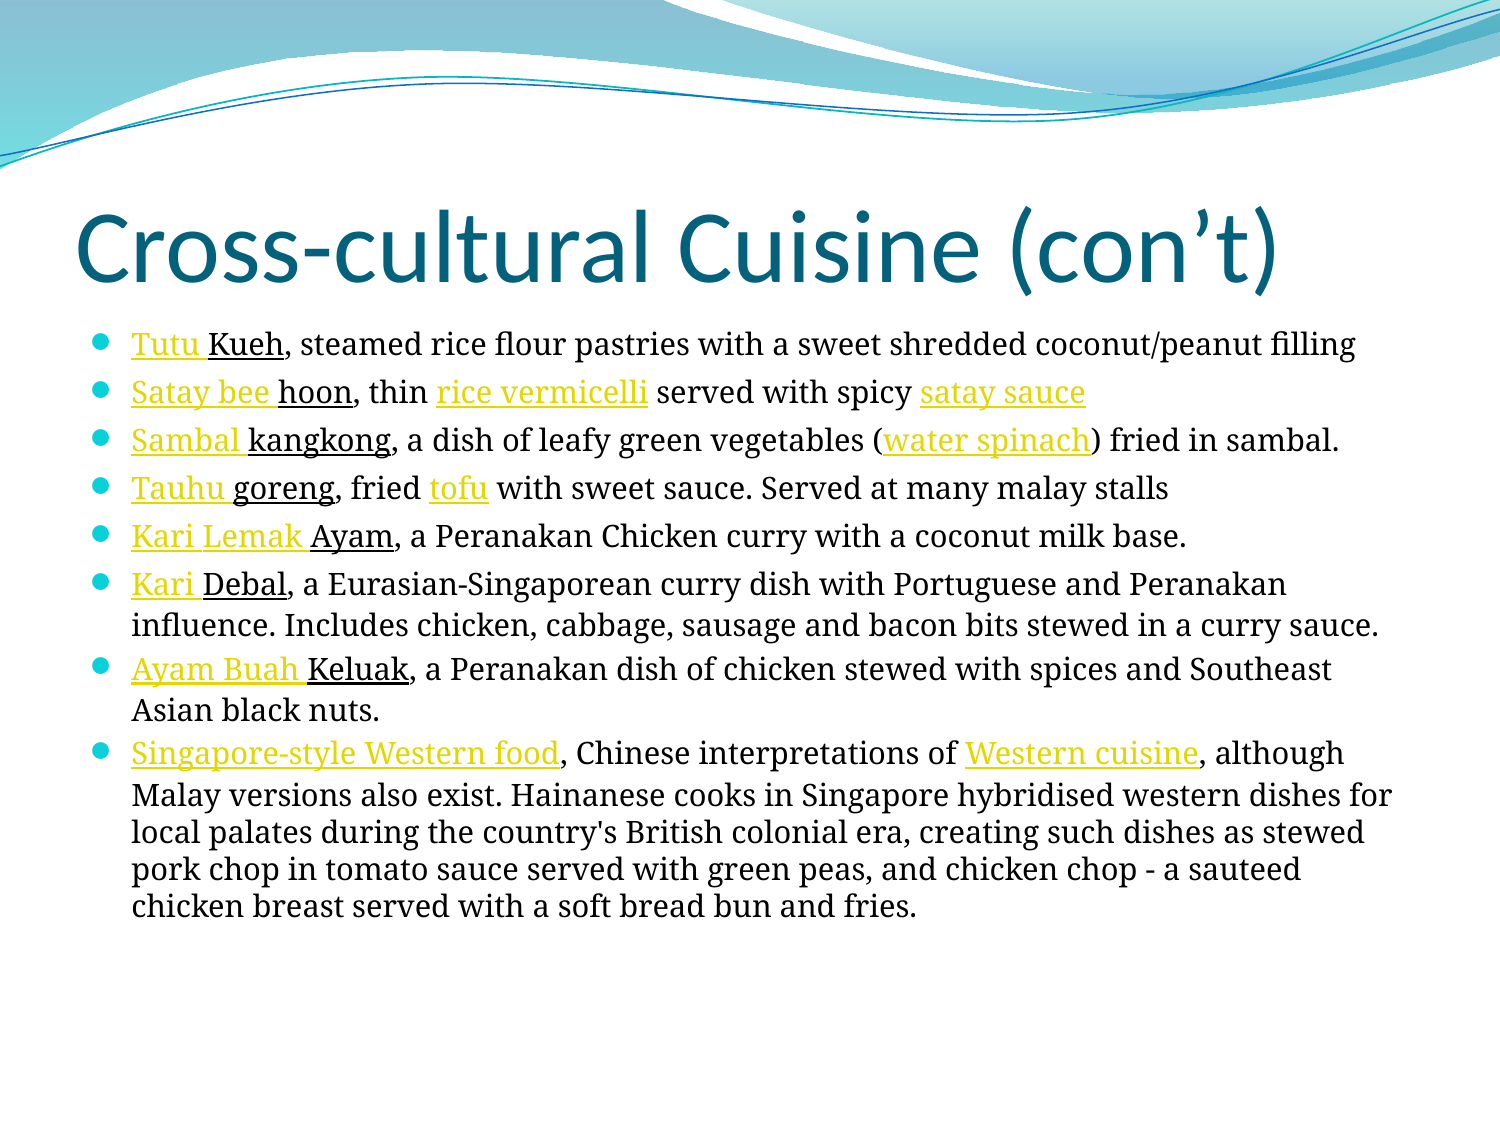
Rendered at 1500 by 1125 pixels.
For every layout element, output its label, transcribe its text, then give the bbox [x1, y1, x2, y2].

title Cross-cultural Cuisine (con’t) [75, 115, 1425, 303]
list Tutu Kueh, steamed rice flour pastries with a sweet shredded coconut/peanut filling Satay bee hoon, thin rice vermicelli served with spicy satay sauce Sambal kangkong, a dish of leafy green vegetables (water spinach) fried in sambal. Tauhu goreng, fried tofu with sweet sauce. Served at many malay stalls Kari Lemak Ayam, a Peranakan Chicken curry with a coconut milk base. Kari Debal, a Eurasian-Singaporean curry dish with Portuguese and Peranakan influence. Includes chicken, cabbage, sausage and bacon bits stewed in a curry sauce. Ayam Buah Keluak, a Peranakan dish of chicken stewed with spices and Southeast Asian black nuts. Singapore-style Western food, Chinese interpretations of Western cuisine, although Malay versions also exist. Hainanese cooks in Singapore hybridised western dishes for local palates during the country's British colonial era, creating such dishes as stewed pork chop in tomato sauce served with green peas, and chicken chop - a sauteed chicken breast served with a soft bread bun and fries. [75, 317, 1425, 1038]
